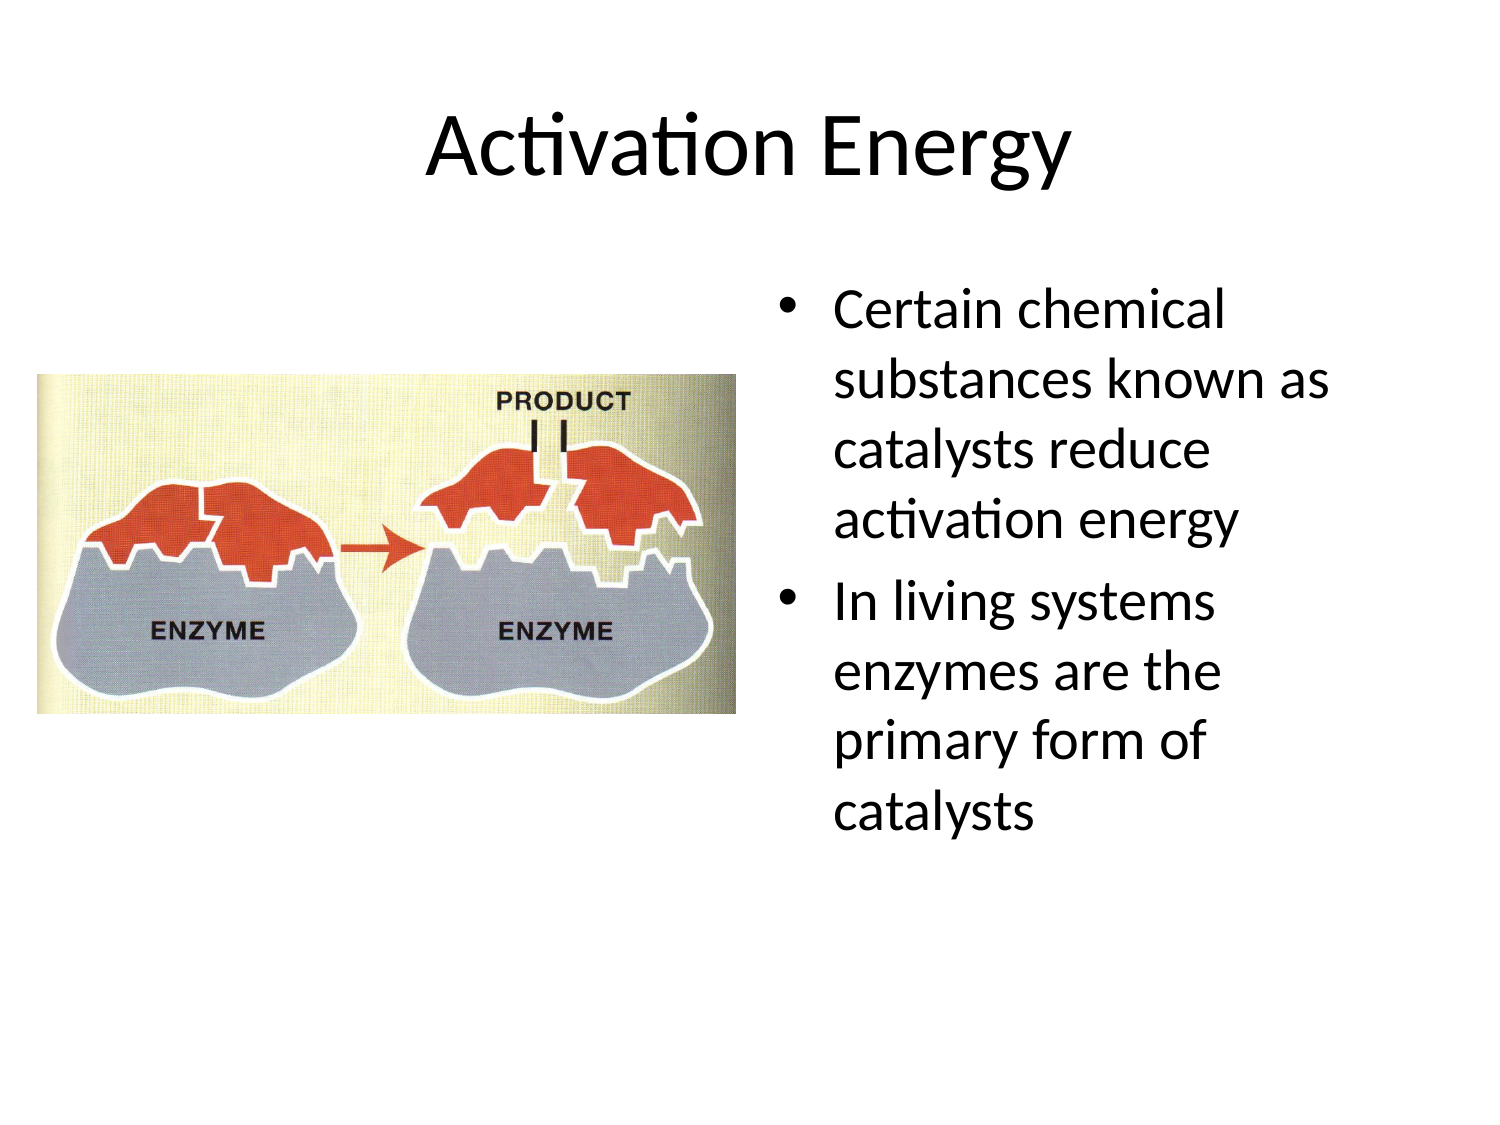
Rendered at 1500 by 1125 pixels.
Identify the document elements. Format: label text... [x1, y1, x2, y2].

list Certain chemical substances known as catalysts reduce activation energy In living systems enzymes are the primary form of catalysts [762, 262, 1425, 1005]
picture [37, 374, 736, 714]
title Activation Energy [75, 45, 1425, 233]
